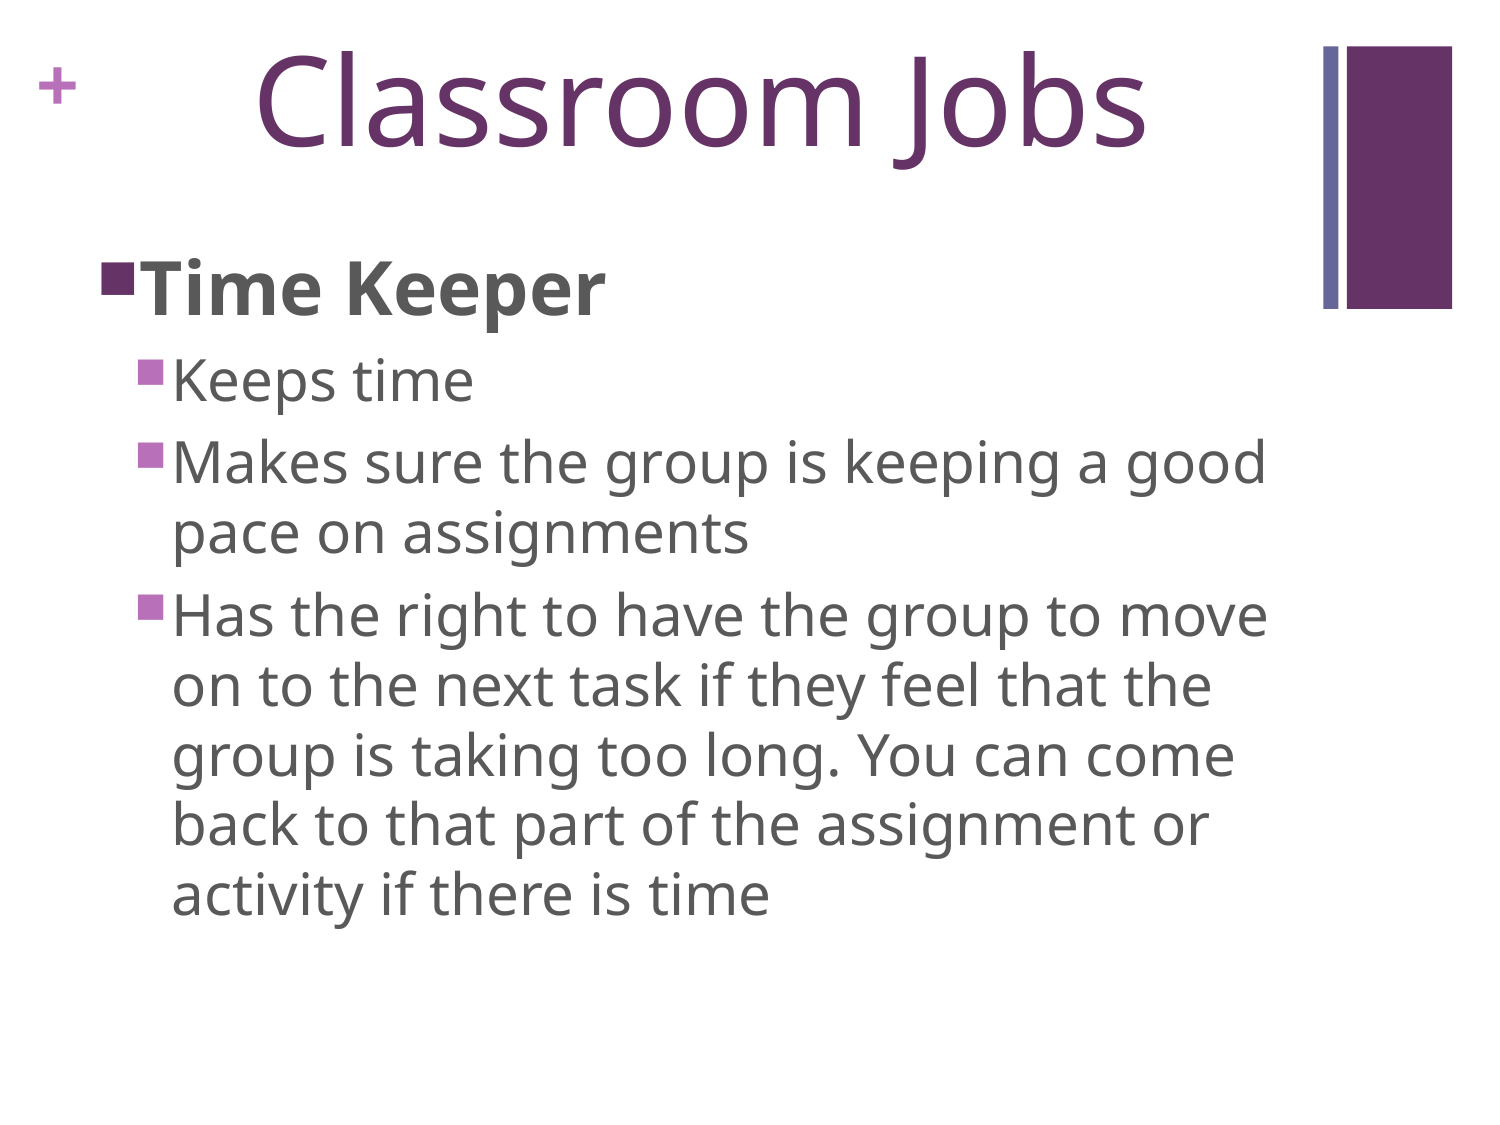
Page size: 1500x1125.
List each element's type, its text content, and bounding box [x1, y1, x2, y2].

list Time Keeper Keeps time Makes sure the group is keeping a good pace on assignments Has the right to have the group to move on to the next task if they feel that the group is taking too long. You can come back to that part of the assignment or activity if there is time [81, 233, 1322, 1052]
title Classroom Jobs [81, 13, 1322, 197]
